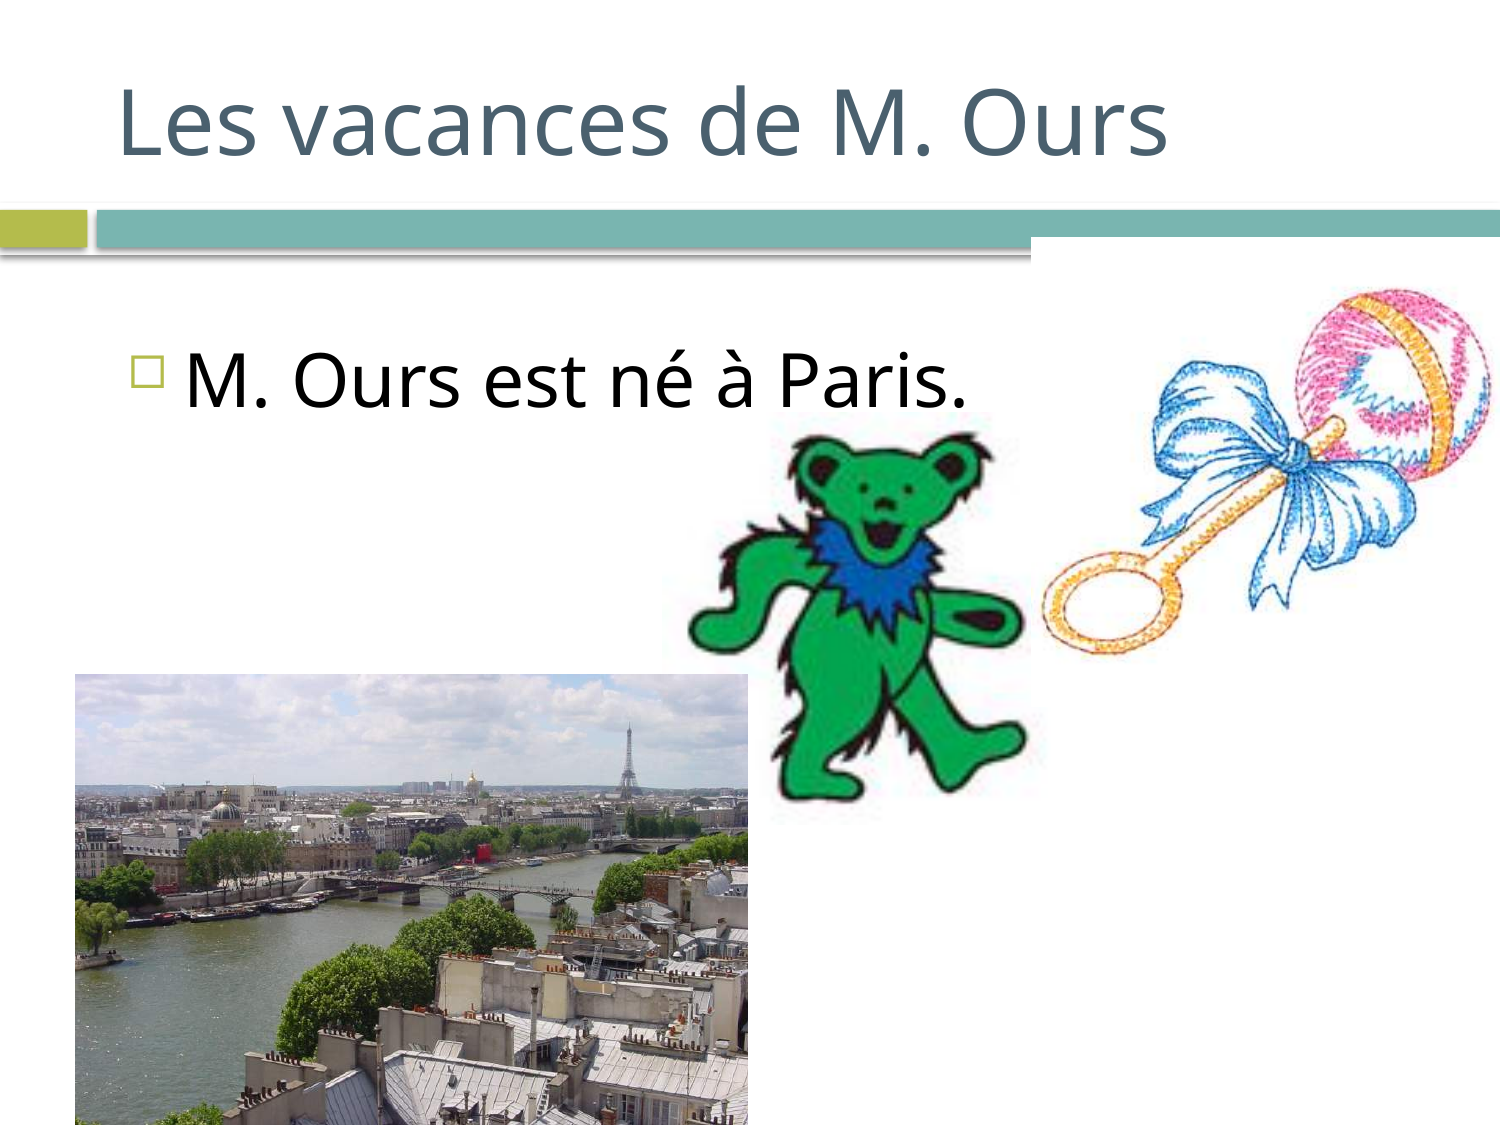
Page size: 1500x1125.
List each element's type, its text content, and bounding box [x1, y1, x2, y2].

title Les vacances de M. Ours [100, 37, 1438, 200]
list M. Ours est né à Paris. [112, 324, 1025, 475]
picture [74, 237, 1500, 1125]
